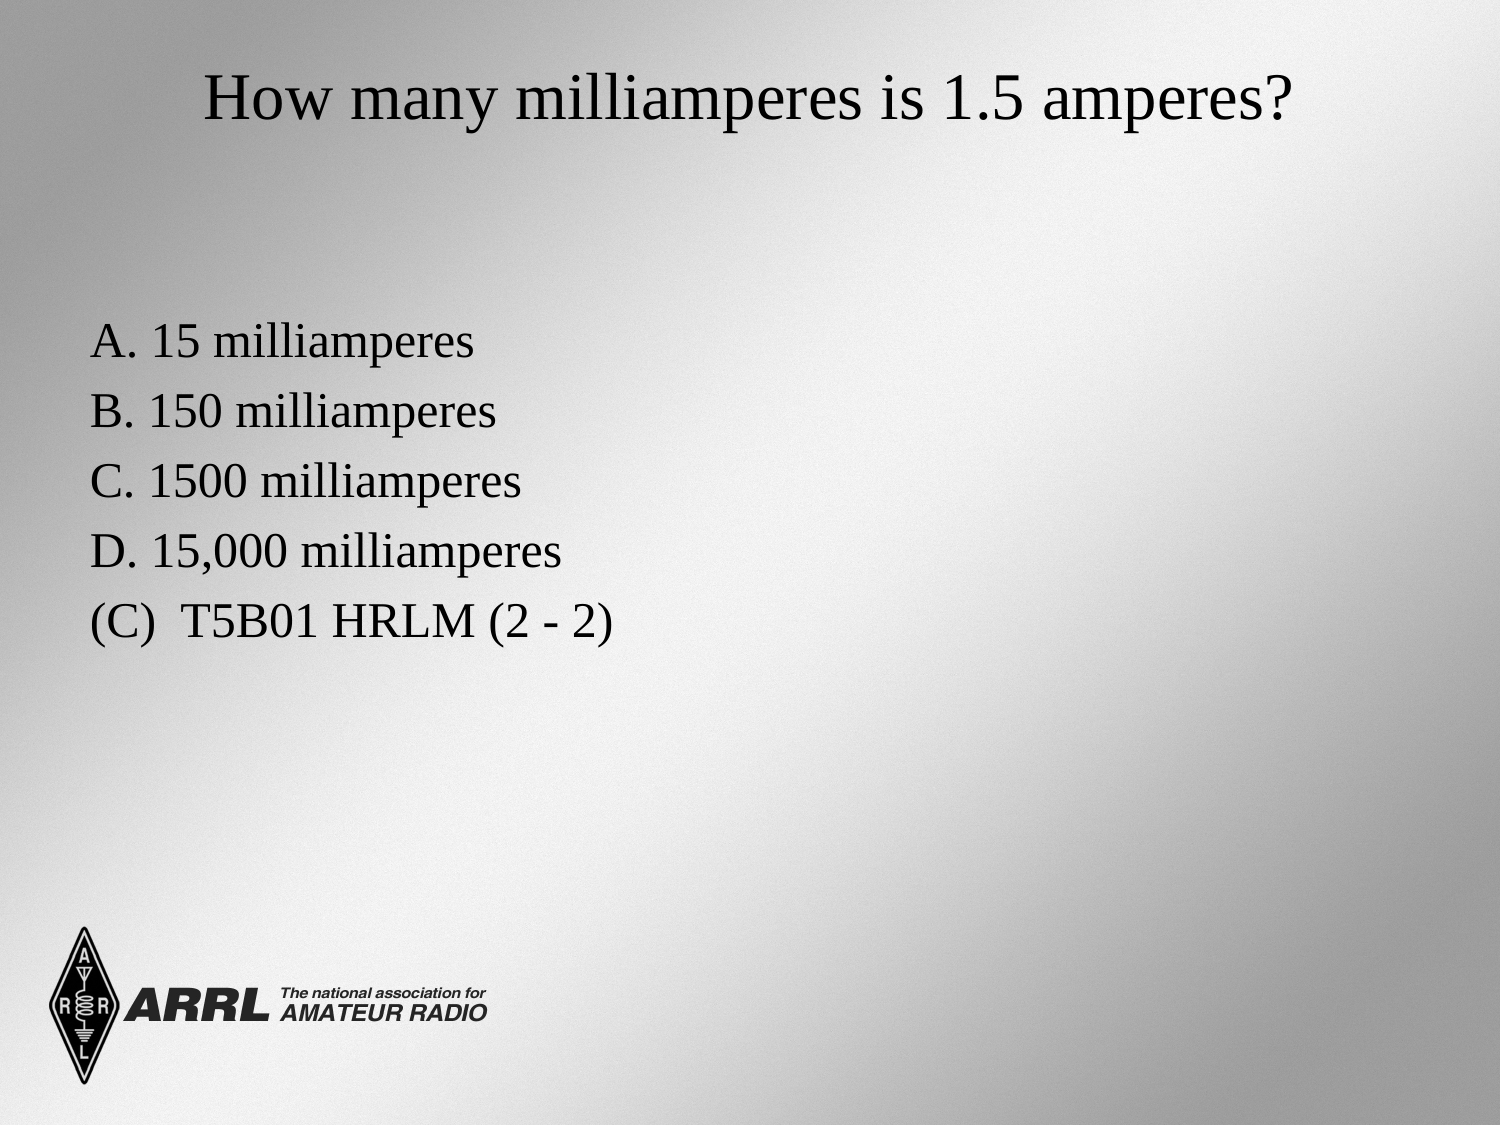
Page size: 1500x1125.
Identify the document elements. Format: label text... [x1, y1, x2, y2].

picture [0, 0, 1500, 1125]
list A. 15 milliamperes B. 150 milliamperes C. 1500 milliamperes D. 15,000 milliamperes (C) T5B01 HRLM (2 - 2) [75, 299, 1425, 1005]
title How many milliamperes is 1.5 amperes? [75, 45, 1425, 233]
